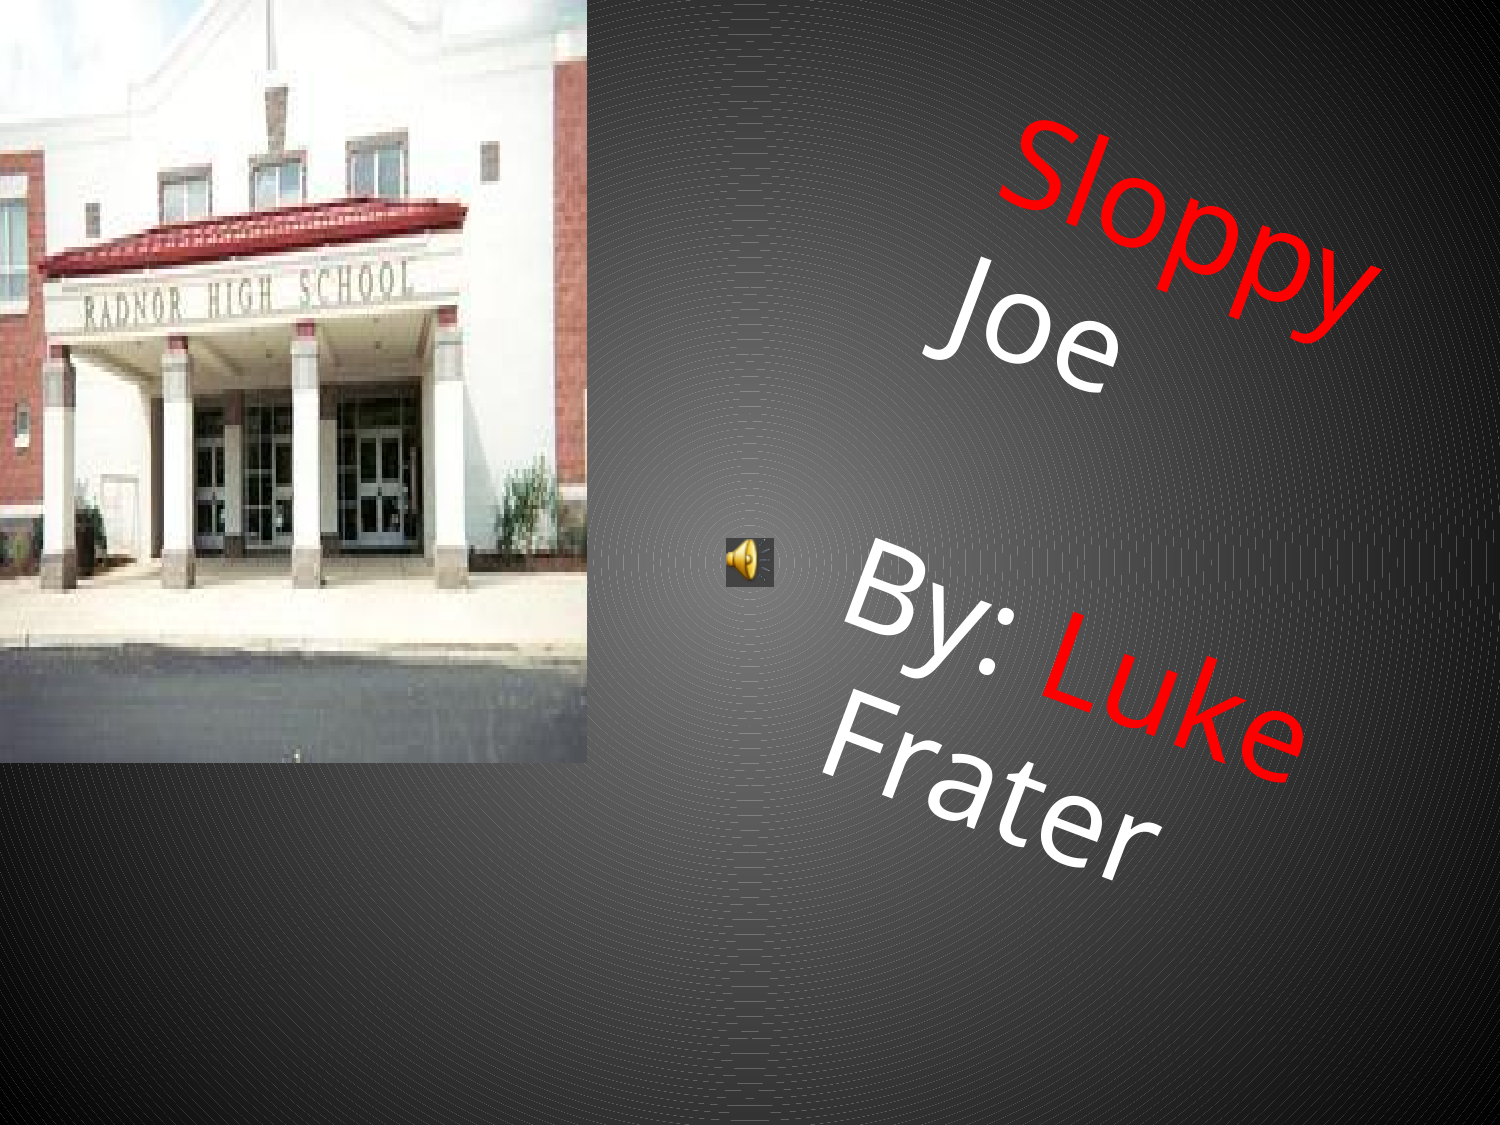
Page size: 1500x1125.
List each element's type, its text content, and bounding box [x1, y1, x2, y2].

text_box Sloppy Joe By: Luke Frater [756, 66, 1500, 976]
picture [724, 537, 776, 588]
picture [0, 0, 587, 763]
